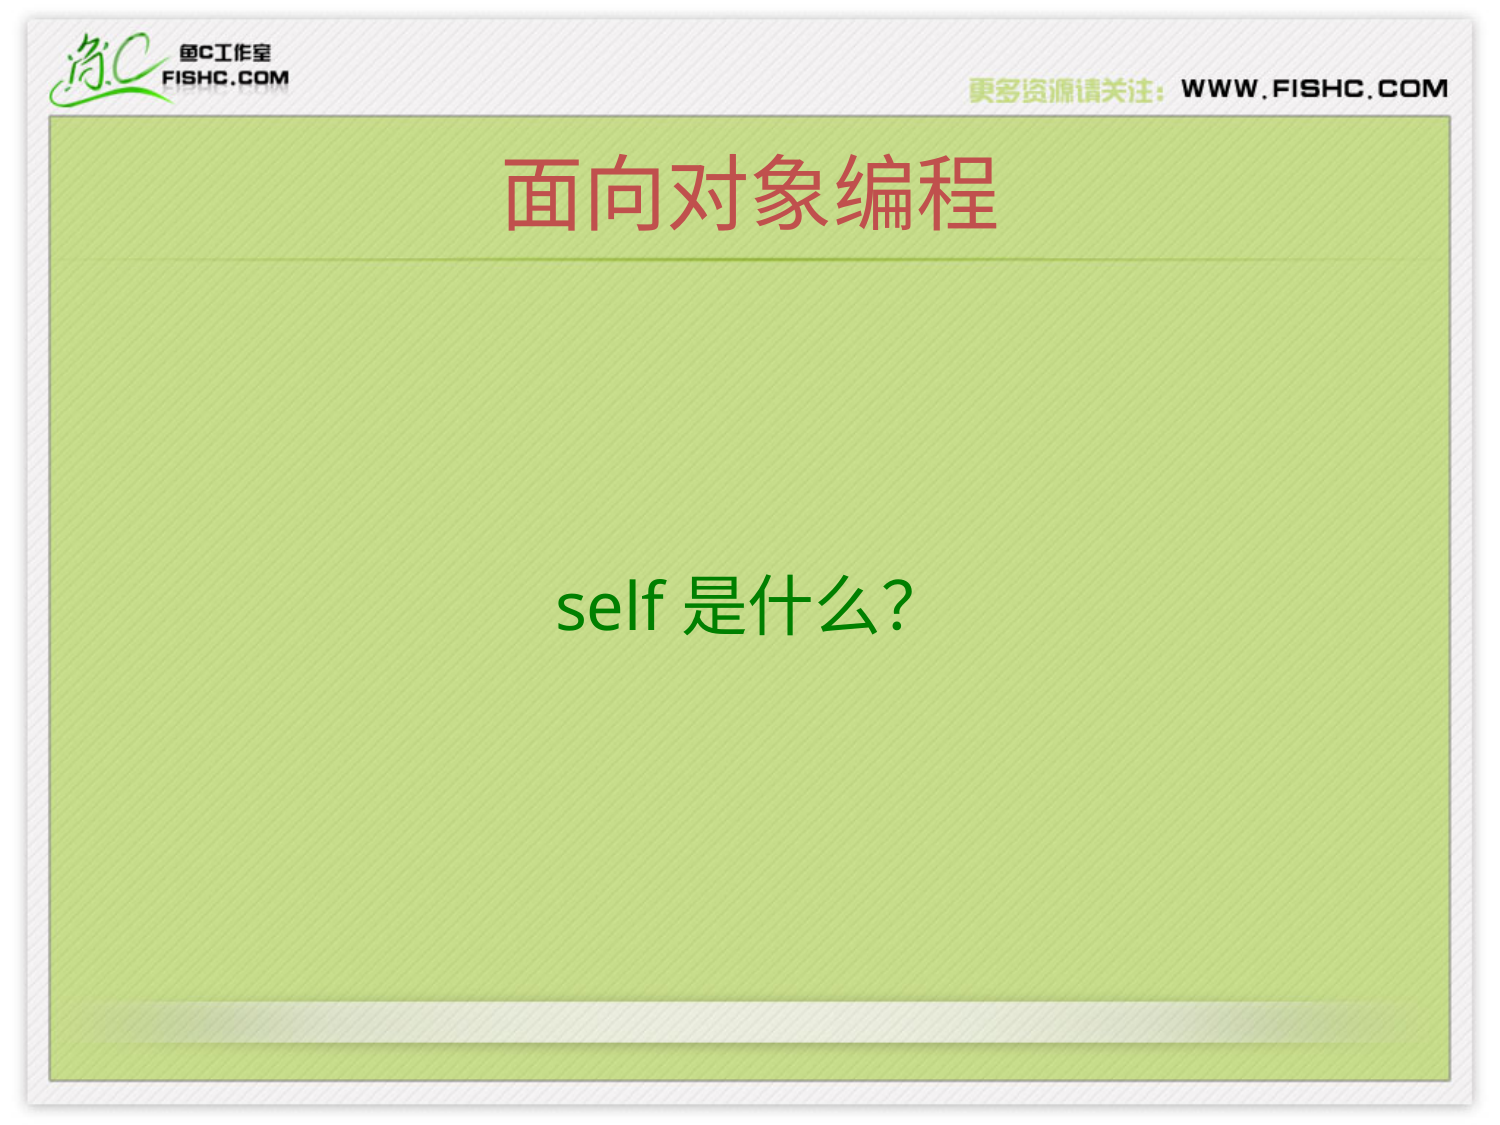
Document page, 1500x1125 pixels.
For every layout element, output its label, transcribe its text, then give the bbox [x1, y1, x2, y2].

title 面向对象编程 [75, 113, 1425, 268]
picture [0, 0, 1500, 1125]
list self是什么？ [76, 272, 1427, 1016]
